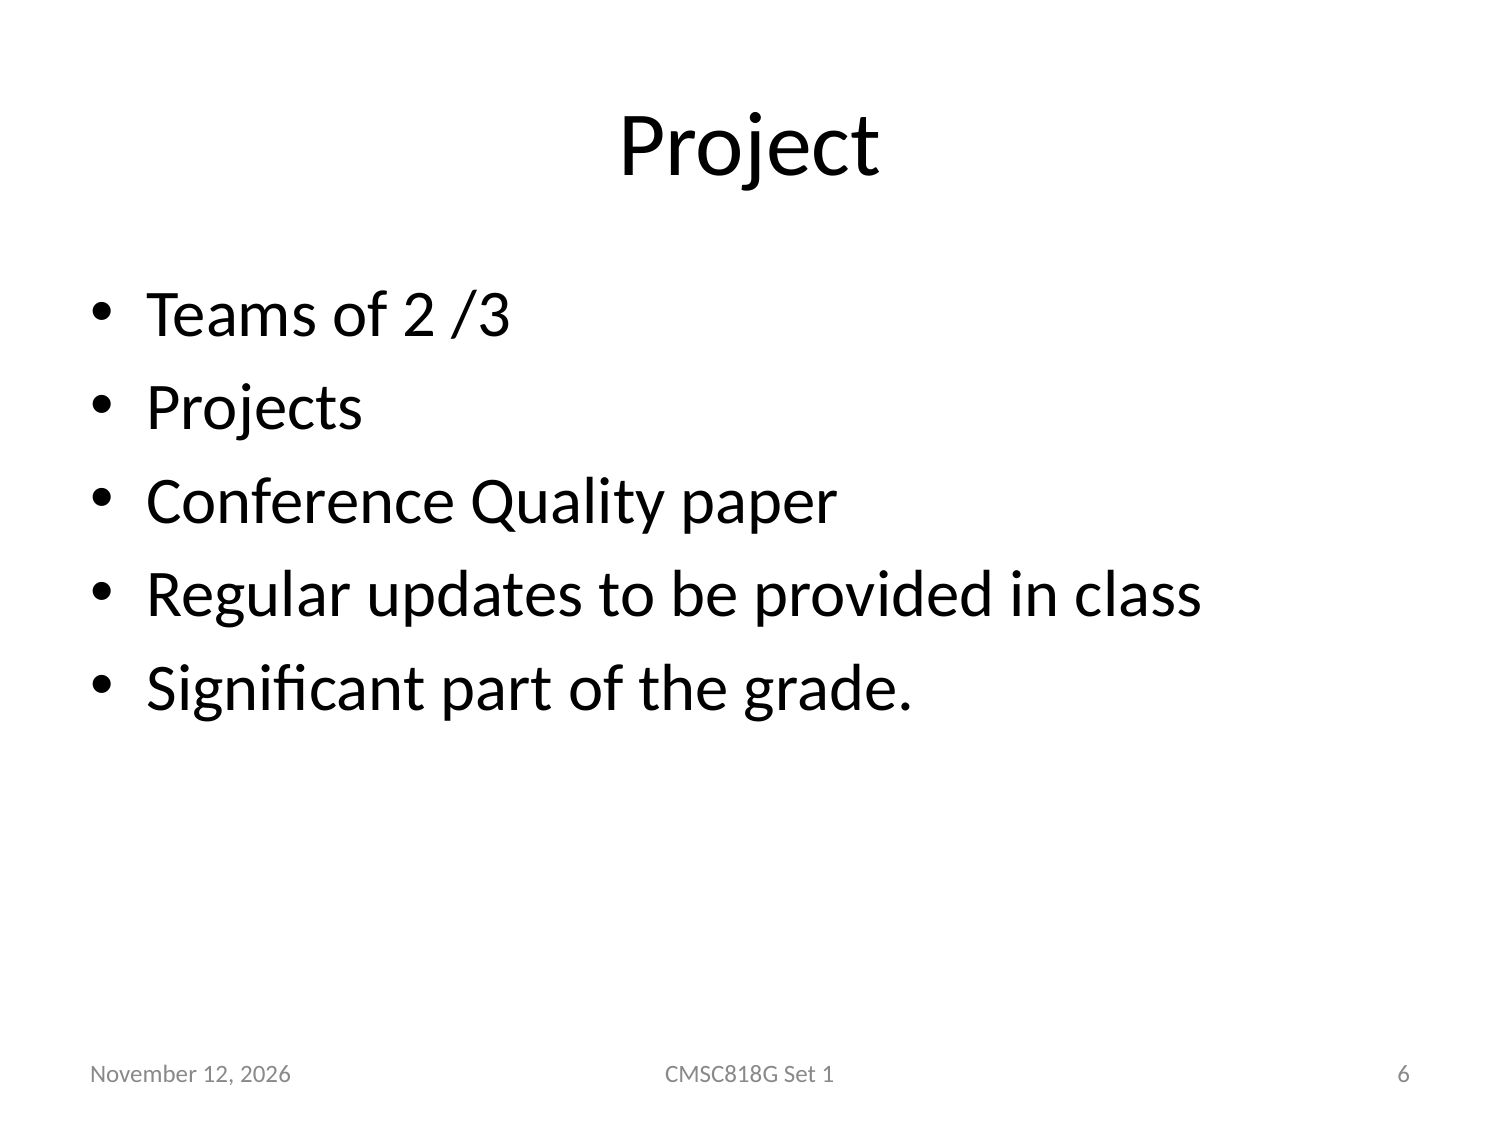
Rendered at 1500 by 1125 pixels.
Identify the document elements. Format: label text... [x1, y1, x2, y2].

footer CMSC818G Set 1 [512, 1042, 988, 1103]
title Project [75, 45, 1425, 233]
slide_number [75, 1042, 425, 1103]
list Teams of 2 /3 Projects Conference Quality paper Regular updates to be provided in class Significant part of the grade. [75, 262, 1425, 1005]
slide_number 6 [1074, 1042, 1425, 1103]
